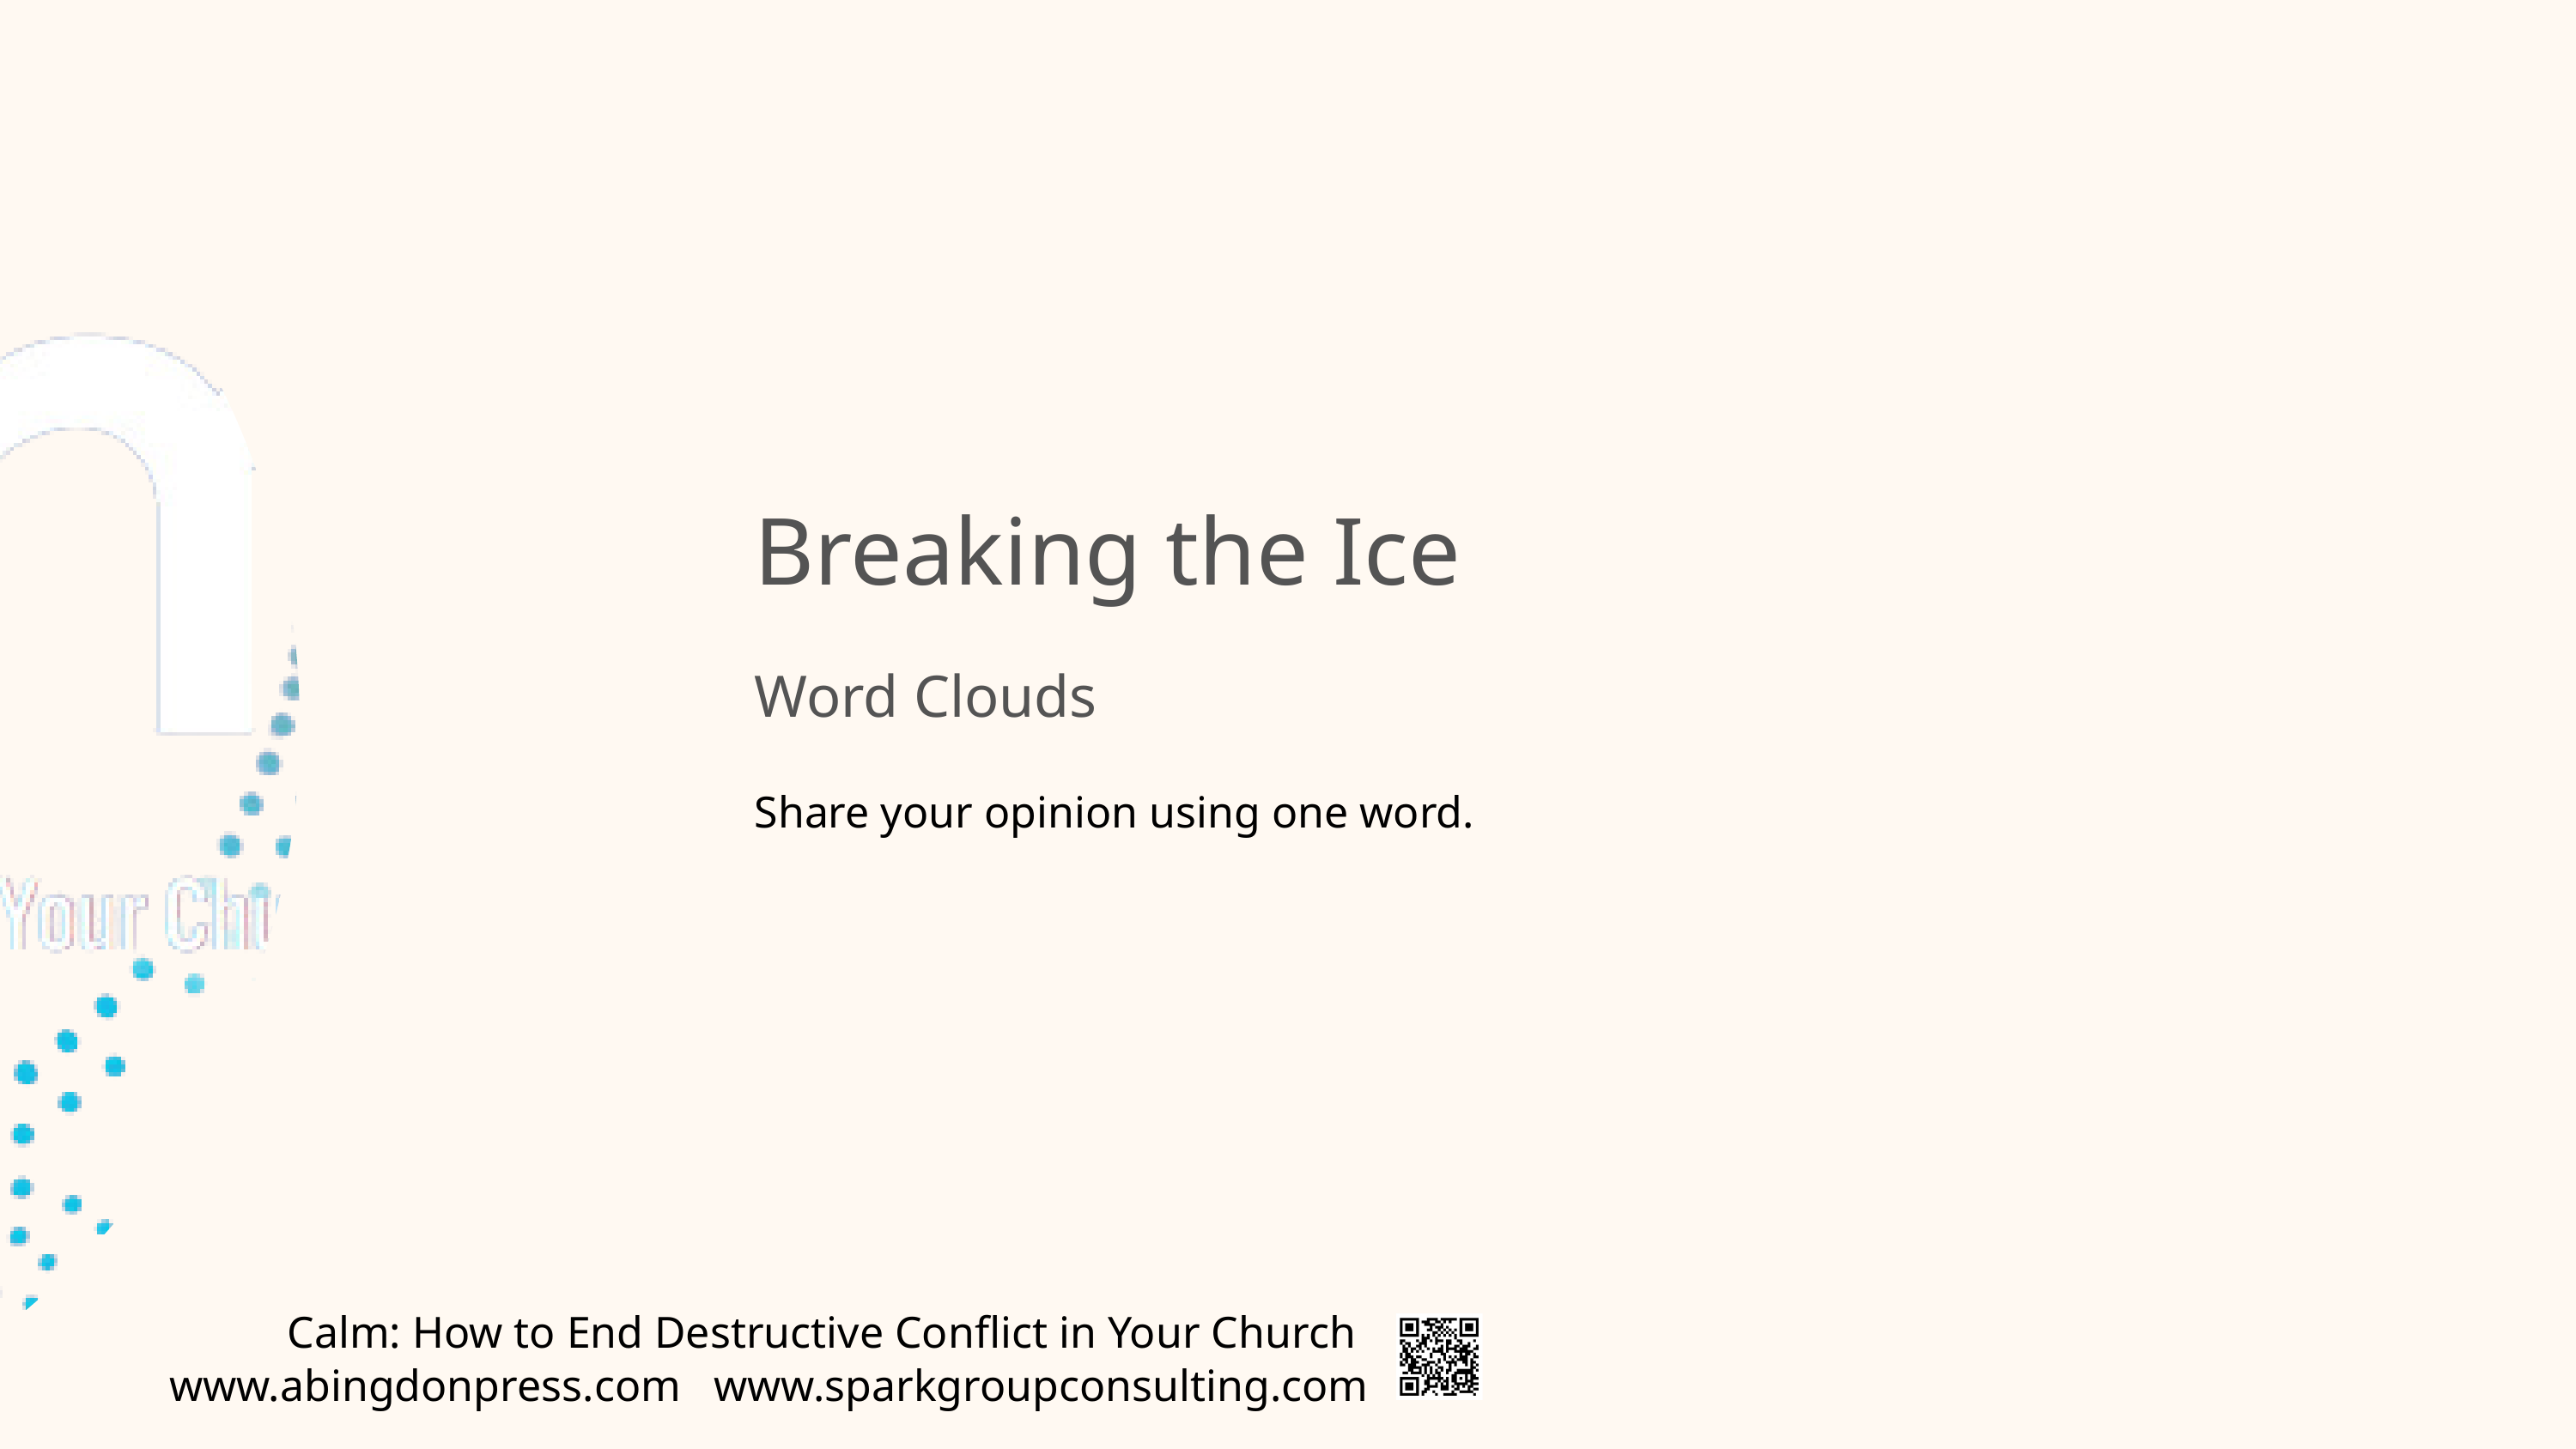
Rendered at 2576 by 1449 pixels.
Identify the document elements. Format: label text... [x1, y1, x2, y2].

text_box www.sparkgroupconsulting.com [714, 1357, 1418, 1410]
text_box Calm: How to End Destructive Conflict in Your Church [305, 1296, 1475, 1357]
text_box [0, 0, 301, 1449]
text_box www.abingdonpress.com [305, 1357, 714, 1410]
text_box [1418, 1313, 1483, 1400]
text_box Word Clouds [754, 648, 1763, 729]
text_box Share your opinion using one word. [754, 776, 2391, 897]
text_box Breaking the Ice [754, 474, 1763, 604]
